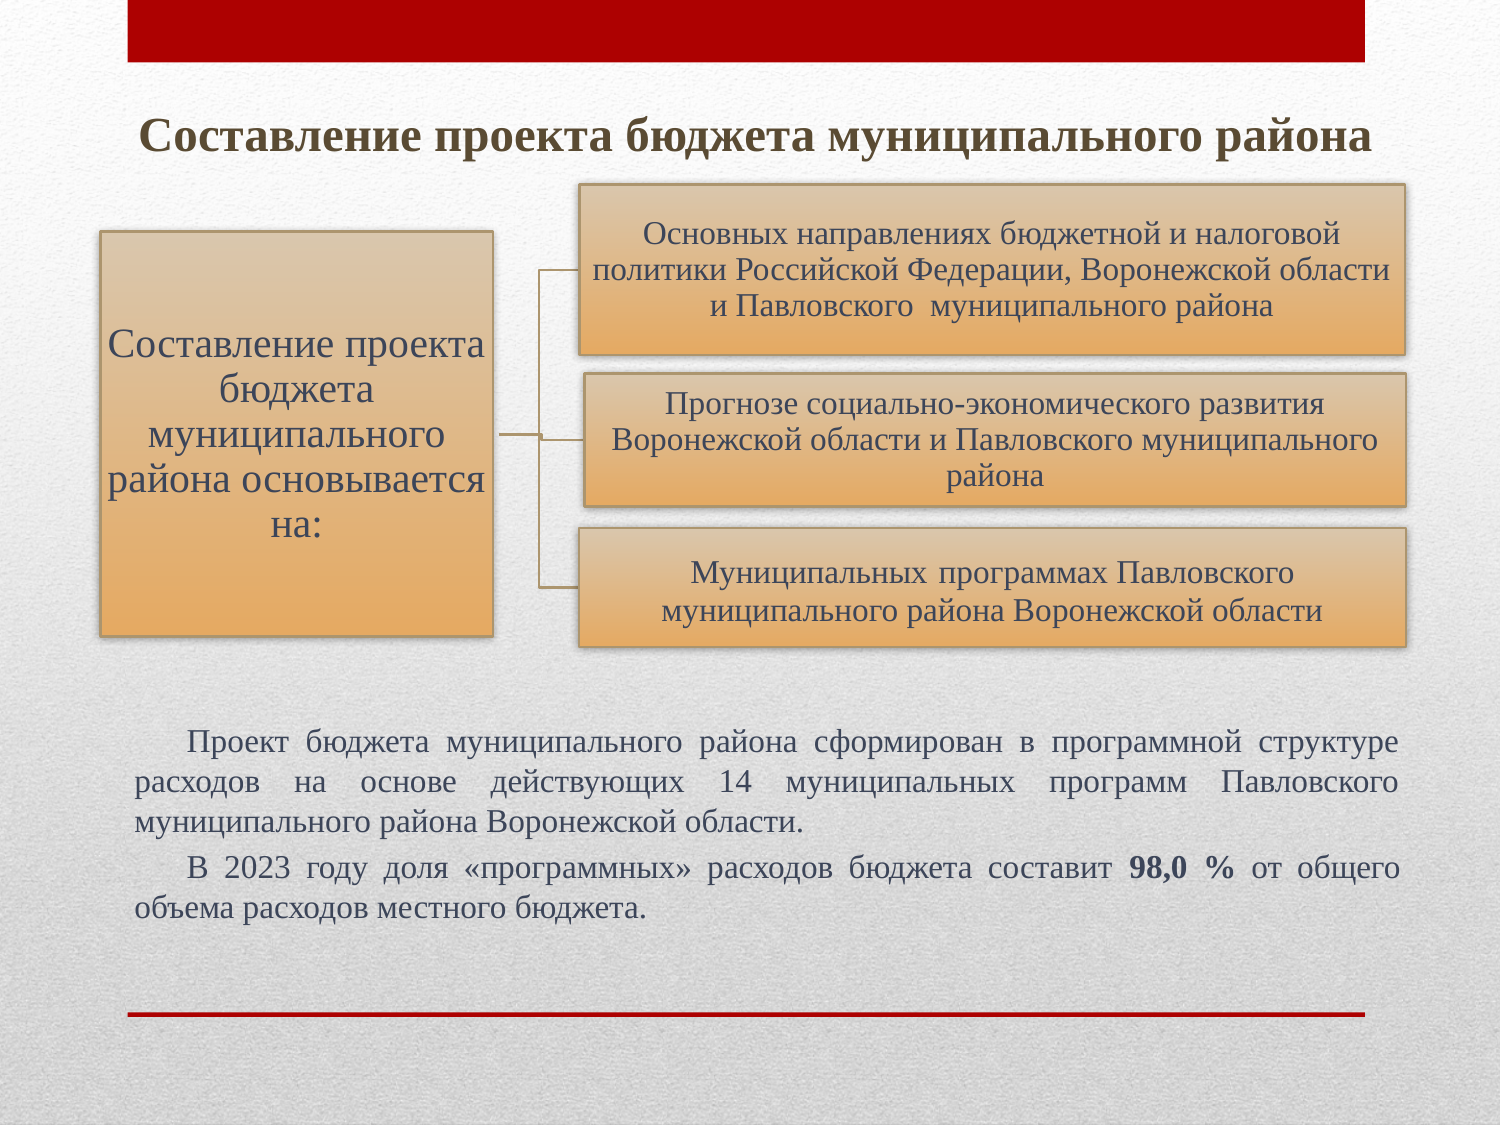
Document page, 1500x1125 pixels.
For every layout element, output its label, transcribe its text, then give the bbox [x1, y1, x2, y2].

list Проект бюджета муниципального района сформирован в программной структуре расходов на основе действующих 14 муниципальных программ Павловского муниципального района Воронежской области. В 2023 году доля «программных» расходов бюджета составит 98,0 % от общего объема расходов местного бюджета. [112, 799, 1416, 953]
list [99, 183, 1424, 788]
title Составление проекта бюджета муниципального района [100, 42, 1412, 169]
